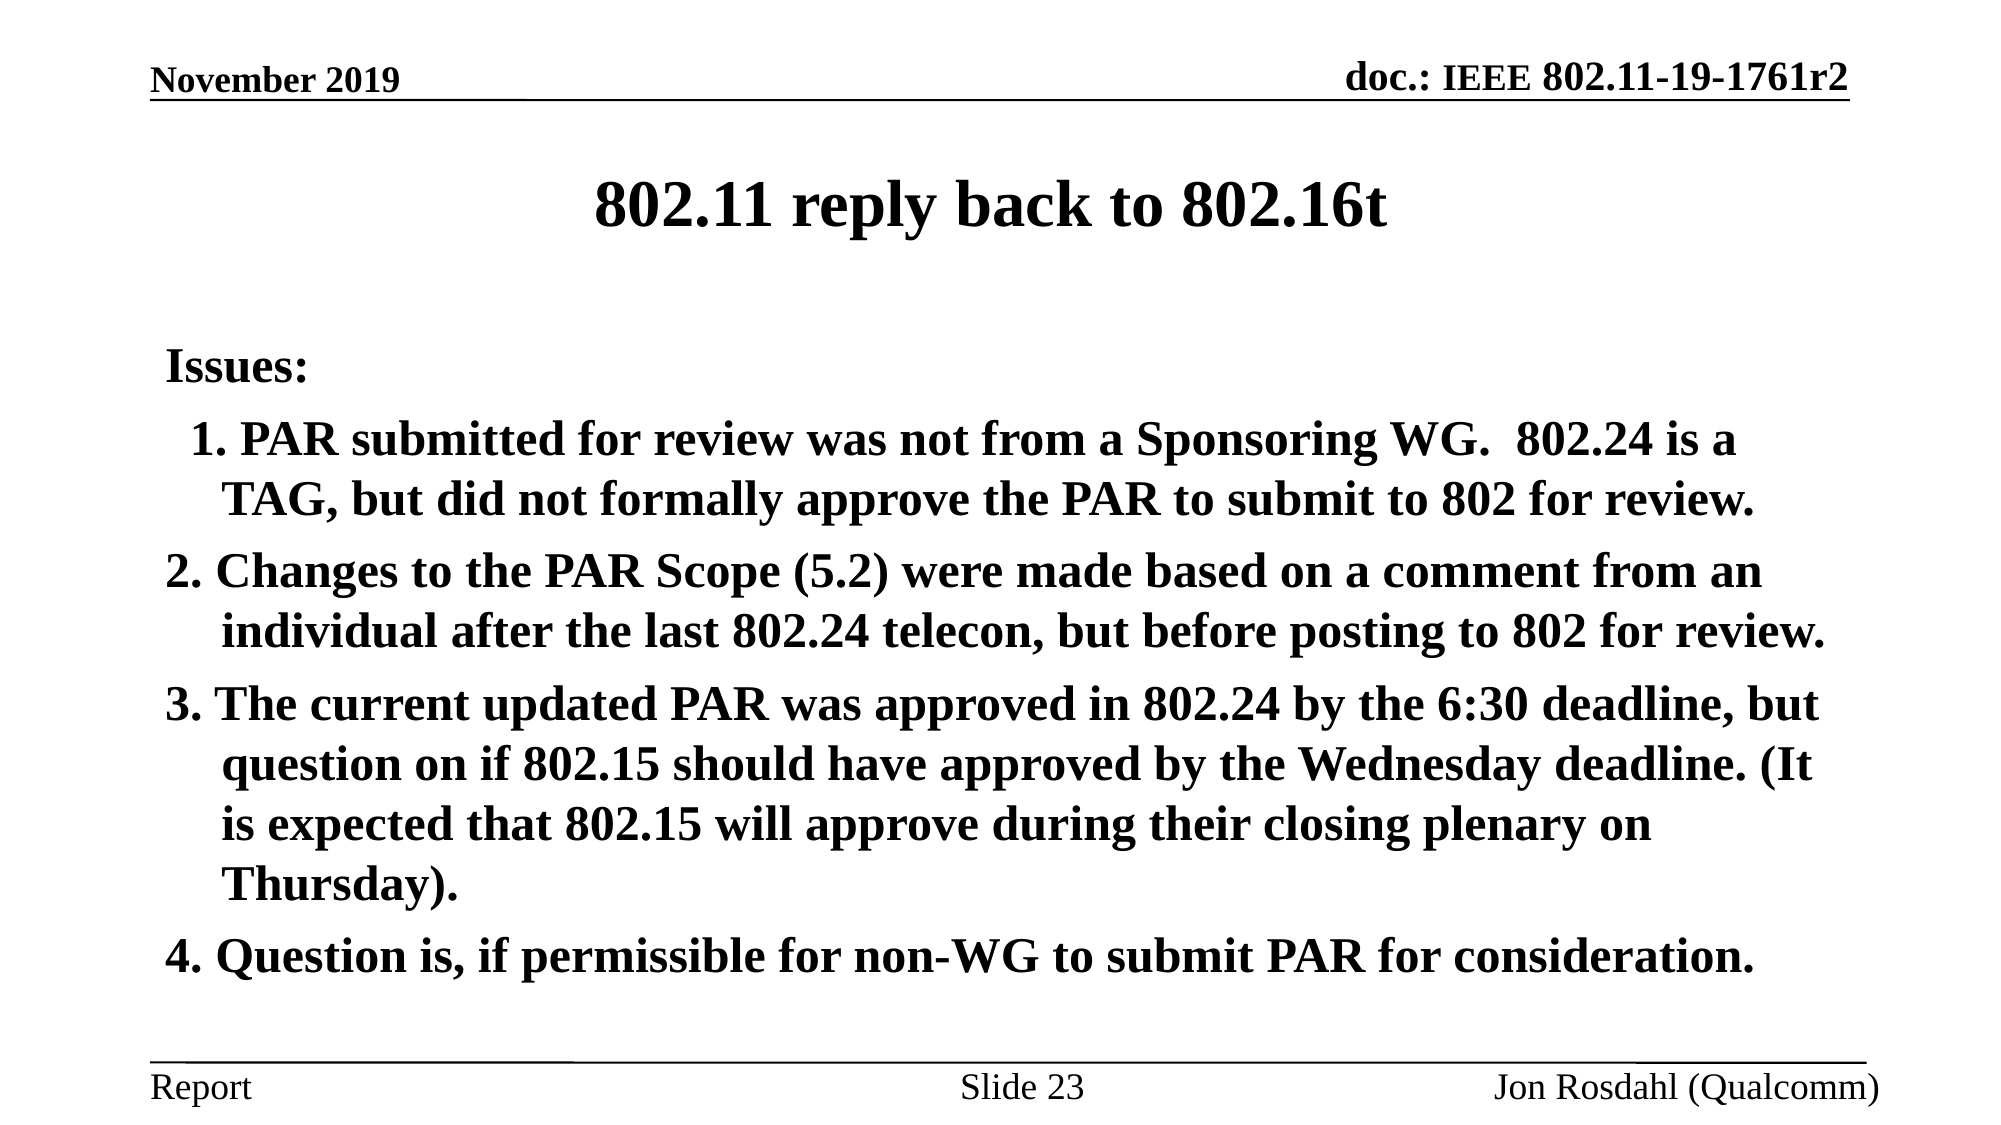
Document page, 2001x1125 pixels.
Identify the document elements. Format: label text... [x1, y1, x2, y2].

slide_number Slide 23 [950, 1061, 1095, 1125]
list Issues: 1. PAR submitted for review was not from a Sponsoring WG. 802.24 is a TAG, but did not formally approve the PAR to submit to 802 for review. 2. Changes to the PAR Scope (5.2) were made based on a comment from an individual after the last 802.24 telecon, but before posting to 802 for review. 3. The current updated PAR was approved in 802.24 by the 6:30 deadline, but question on if 802.15 should have approved by the Wednesday deadline. (It is expected that 802.15 will approve during their closing plenary on Thursday). 4. Question is, if permissible for non-WG to submit PAR for consideration. [149, 324, 1850, 1048]
title 802.11 reply back to 802.16t [149, 112, 1850, 288]
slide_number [149, 49, 431, 100]
footer Jon Rosdahl (Qualcomm) [1436, 1061, 1881, 1108]
